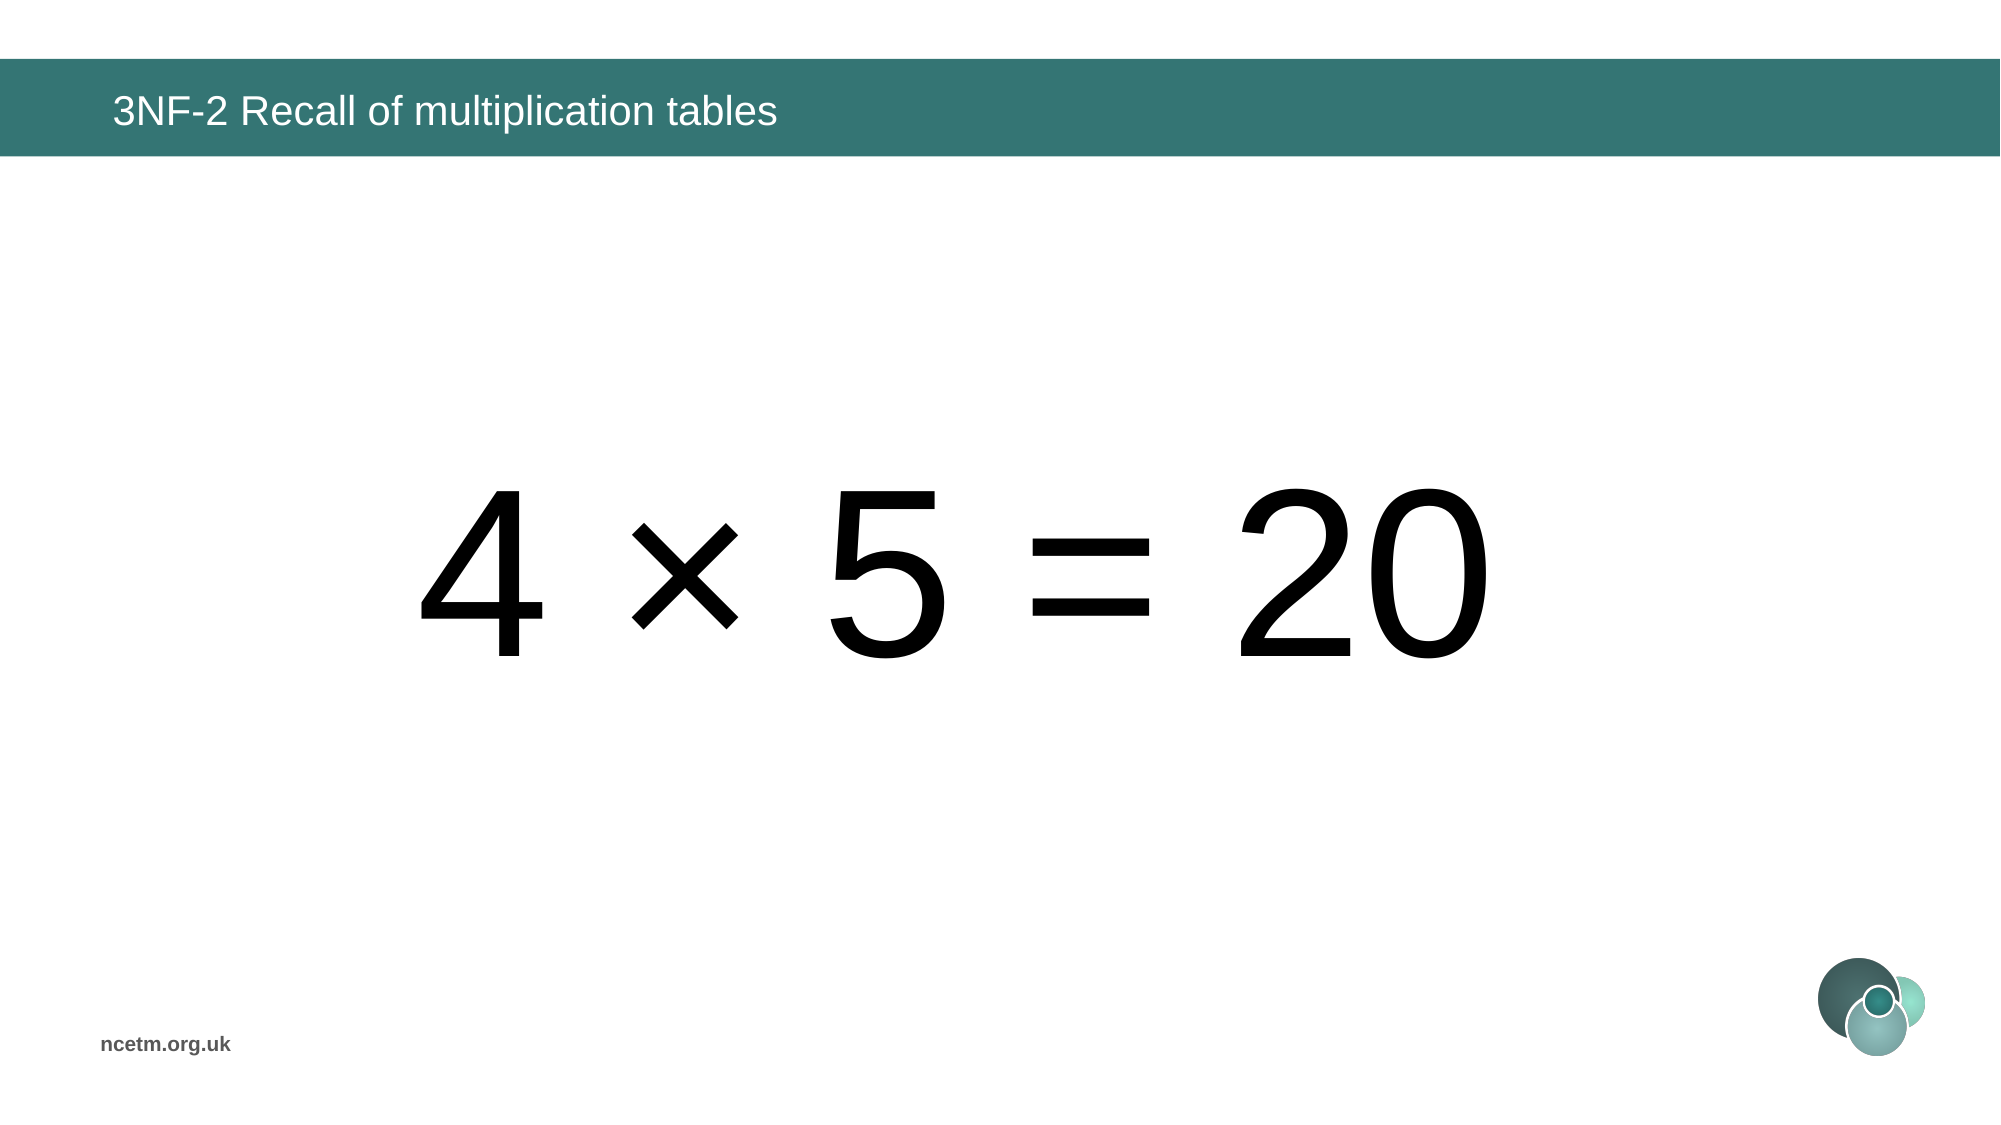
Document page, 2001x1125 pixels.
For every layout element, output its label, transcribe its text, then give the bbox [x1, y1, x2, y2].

text_box 4 × 5 = [401, 409, 1214, 712]
picture [1818, 958, 1925, 1056]
title 3NF-2 Recall of multiplication tables [97, 76, 1945, 147]
text_box 20 [1214, 409, 1511, 712]
